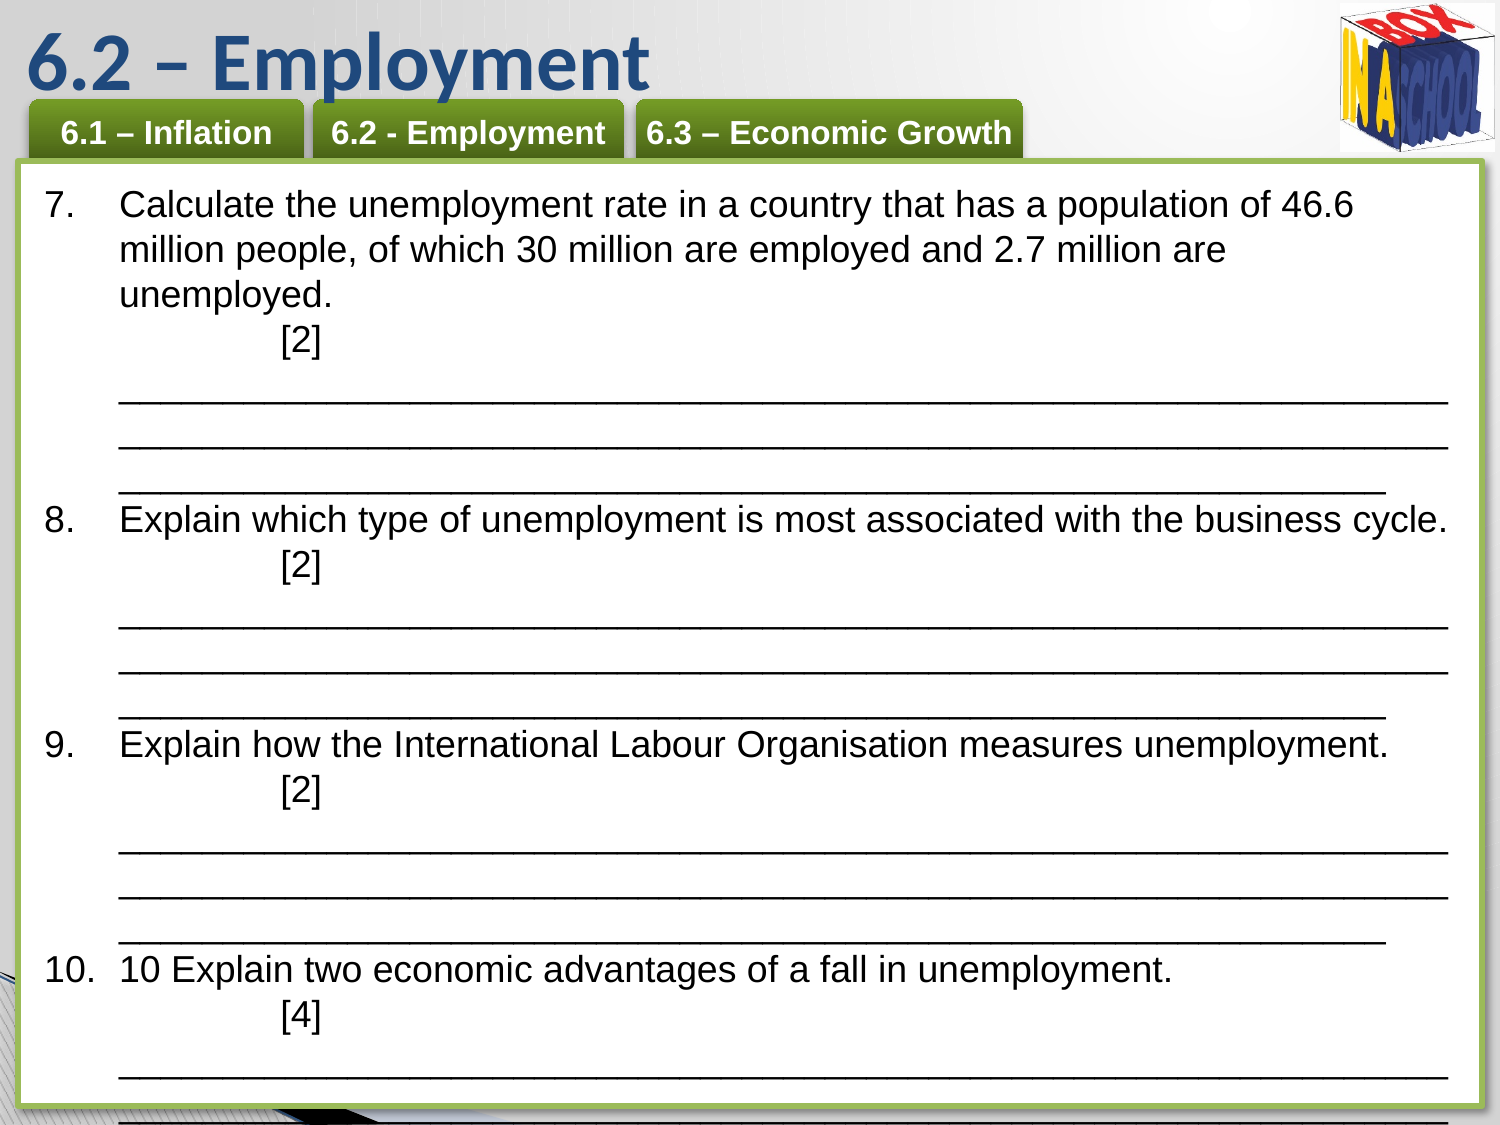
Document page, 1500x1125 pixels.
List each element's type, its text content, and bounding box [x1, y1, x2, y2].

title 6.2 – Employment [11, 11, 1465, 102]
picture [1340, 3, 1495, 152]
text_box Calculate the unemployment rate in a country that has a population of 46.6 million people, of which 30 million are employed and 2.7 million are unemployed. [2] _____________________________________________________________________________________________________________________________________________________________________________________________ Explain which type of unemployment is most associated with the business cycle. [2] _____________________________________________________________________________________________________________________________________________________________________________________________ Explain how the International Labour Organisation measures unemployment. [2] _____________________________________________________________________________________________________________________________________________________________________________________________ 10 Explain two economic advantages of a fall in unemployment. [4] ____________________________________________________________________________________________________________________________________________________________________________________________________________________________________________________________ [29, 172, 1465, 1125]
